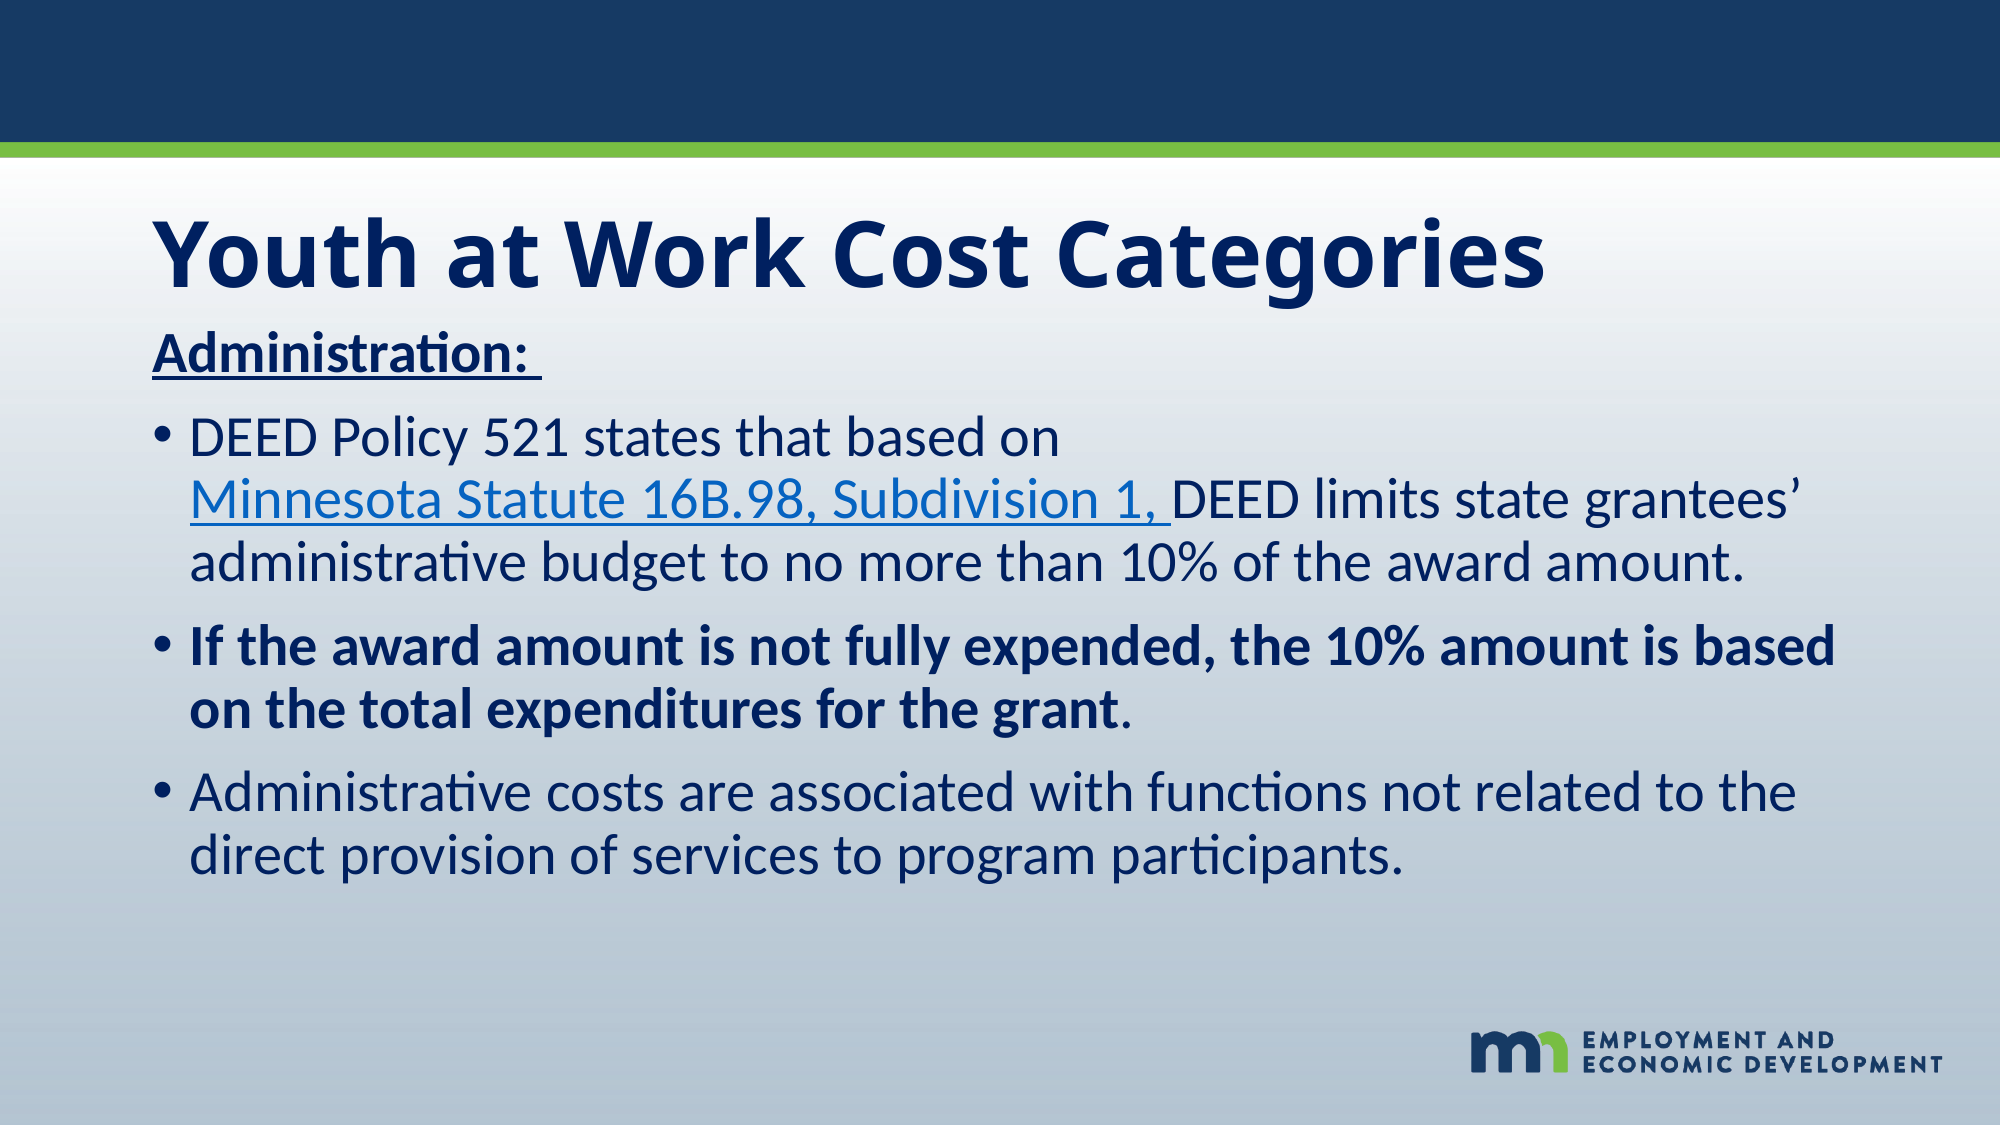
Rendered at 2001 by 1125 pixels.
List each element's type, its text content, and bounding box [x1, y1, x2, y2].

picture [0, 0, 2000, 1125]
title Youth at Work Cost Categories [137, 149, 1863, 314]
list Administration: DEED Policy 521 states that based on Minnesota Statute 16B.98, Subdivision 1, DEED limits state grantees’ administrative budget to no more than 10% of the award amount. If the award amount is not fully expended, the 10% amount is based on the total expenditures for the grant. Administrative costs are associated with functions not related to the direct provision of services to program participants. [137, 314, 1863, 1029]
